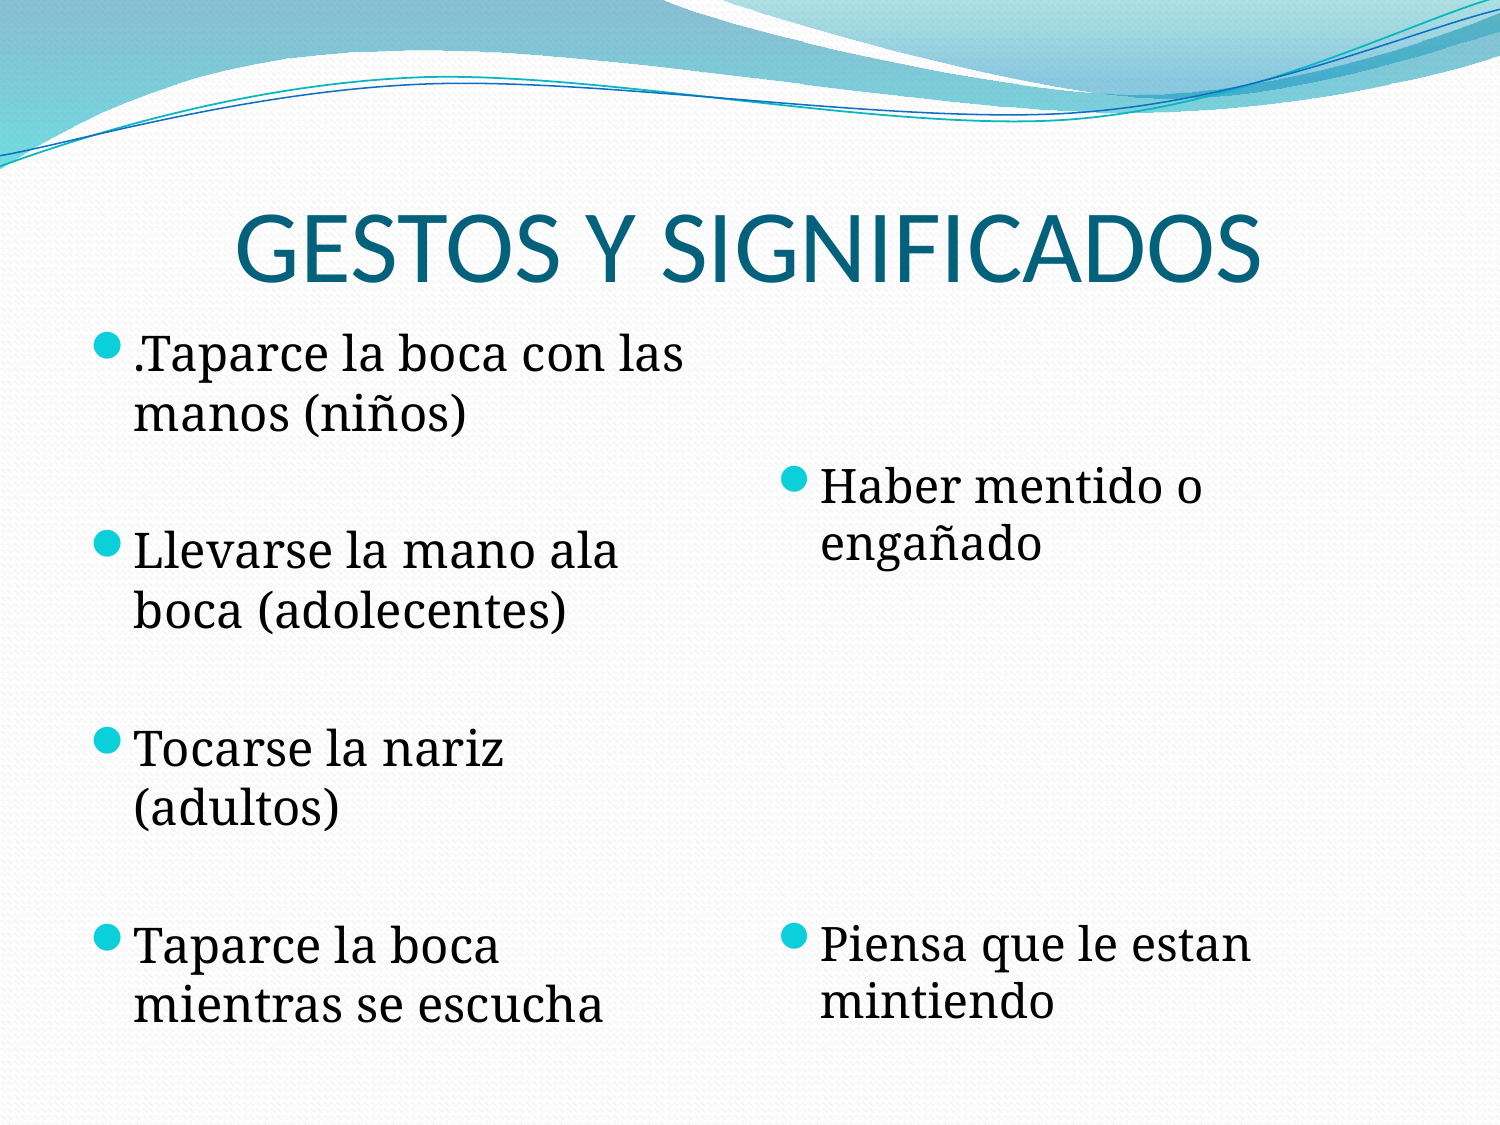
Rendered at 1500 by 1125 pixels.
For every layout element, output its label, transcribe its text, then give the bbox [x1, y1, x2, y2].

title GESTOS Y SIGNIFICADOS [75, 115, 1425, 303]
list .Taparce la boca con las manos (niños) Llevarse la mano ala boca (adolecentes) Tocarse la nariz (adultos) Taparce la boca mientras se escucha [75, 314, 738, 1043]
list Haber mentido o engañado Piensa que le estan mintiendo [762, 314, 1425, 1043]
